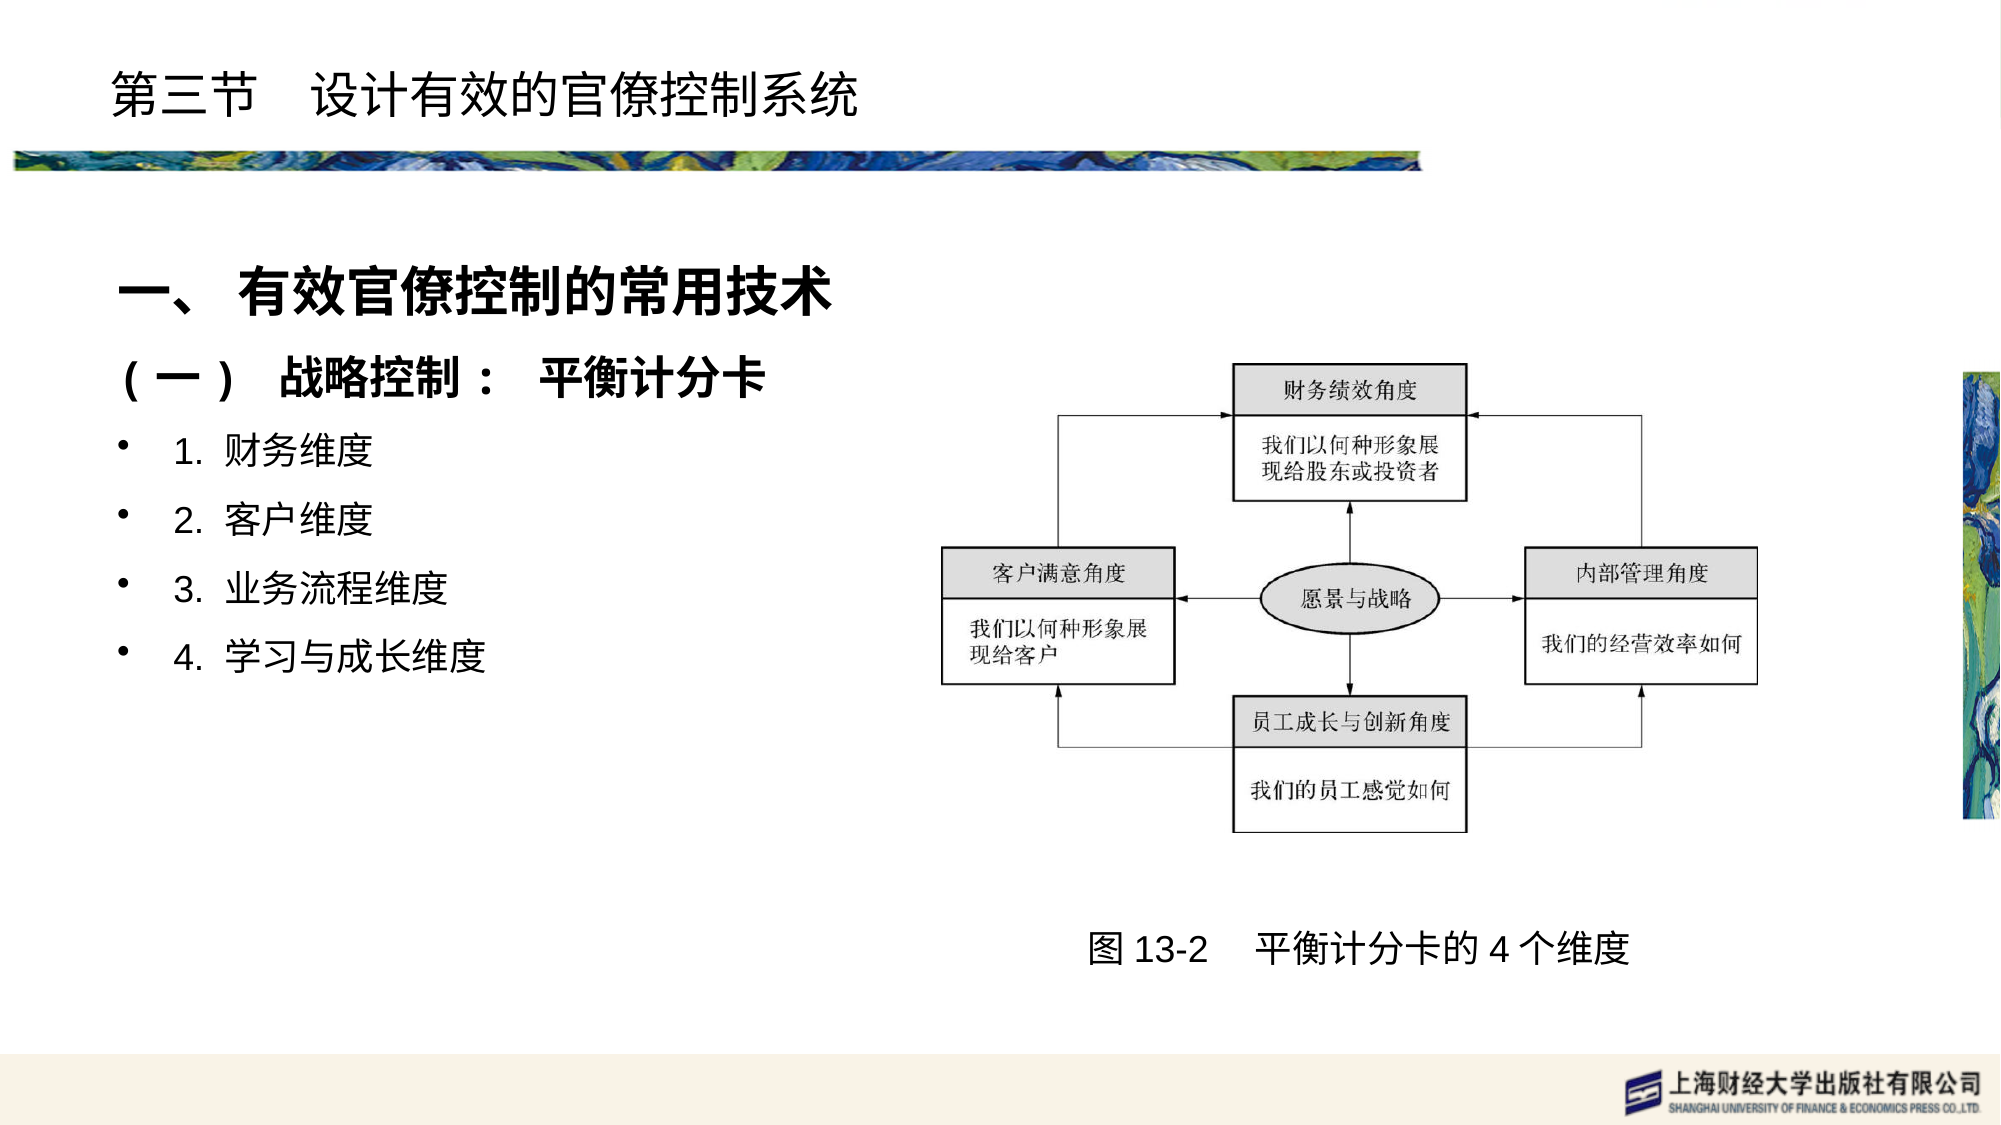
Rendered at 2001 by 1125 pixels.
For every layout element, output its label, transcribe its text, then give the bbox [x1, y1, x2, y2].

title 第三节 设计有效的官僚控制系统 [94, 42, 1451, 146]
list 一、 有效官僚控制的常用技术 (一) 战略控制: 平衡计分卡 1. 财务维度 2. 客户维度 3. 业务流程维度 4. 学习与成长维度 [102, 233, 1898, 1032]
text_box 图13-2 平衡计分卡的4个维度 [1035, 917, 1664, 978]
picture [0, 0, 2001, 1125]
